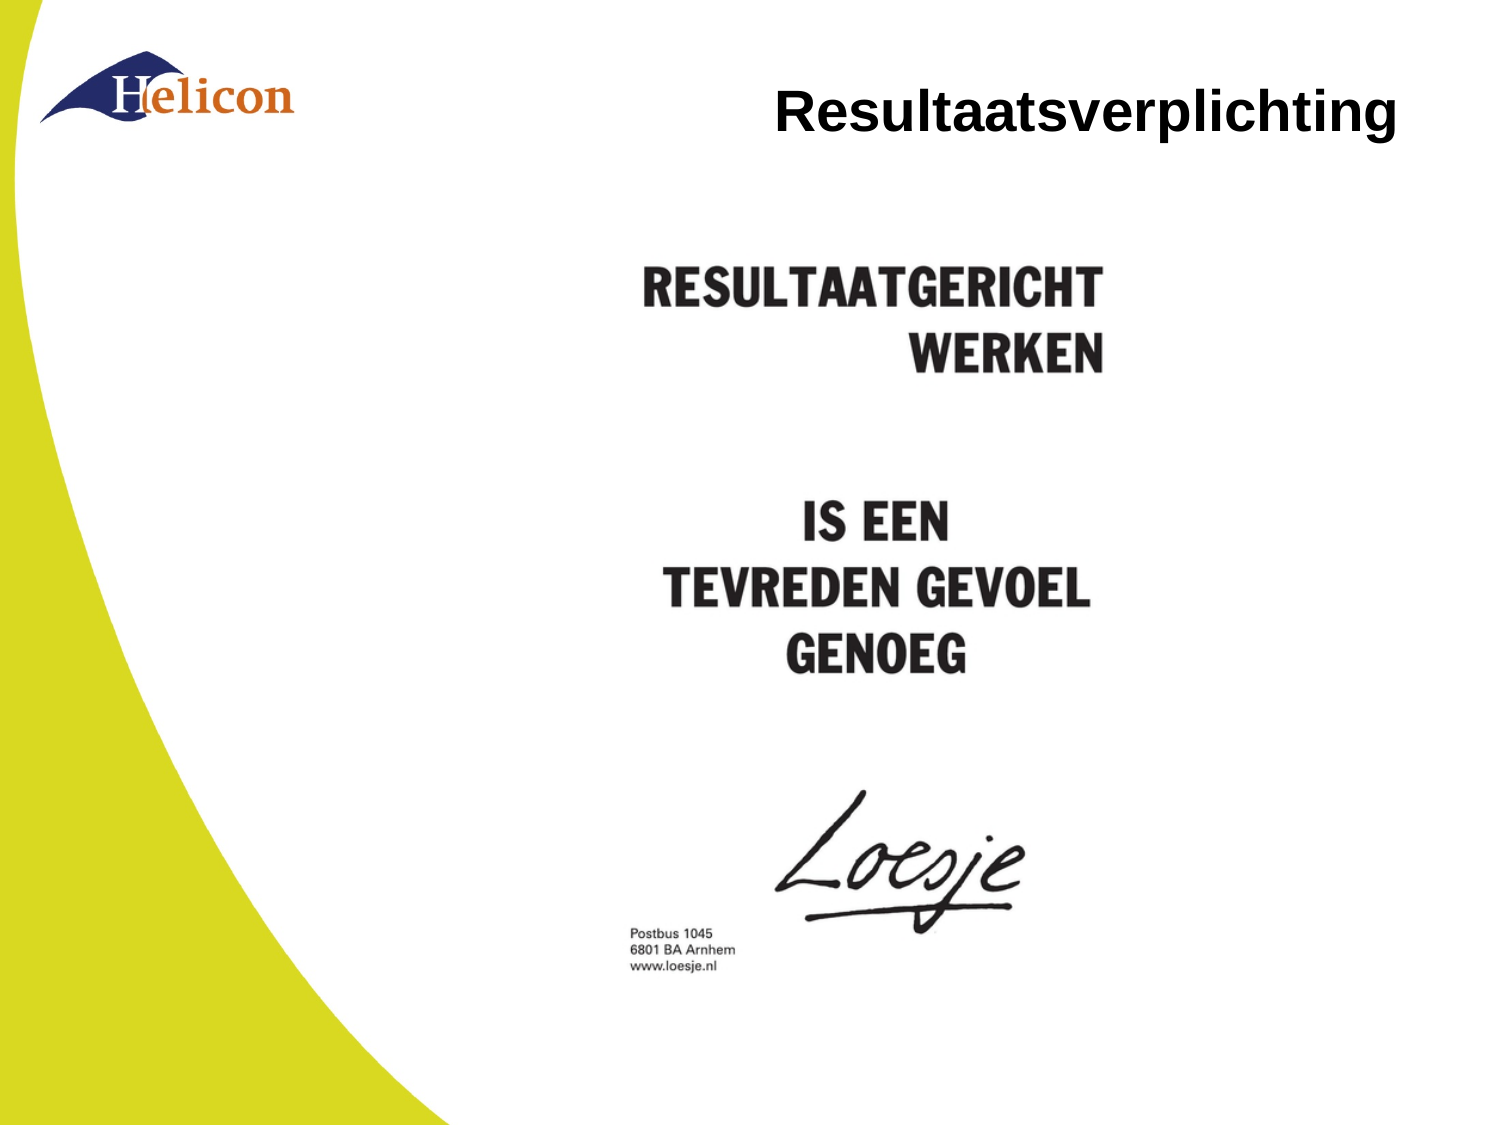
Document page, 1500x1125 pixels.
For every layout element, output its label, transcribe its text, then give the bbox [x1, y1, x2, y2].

picture [0, 0, 1500, 1125]
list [594, 196, 1168, 1006]
title Resultaatsverplichting [324, 54, 1415, 161]
